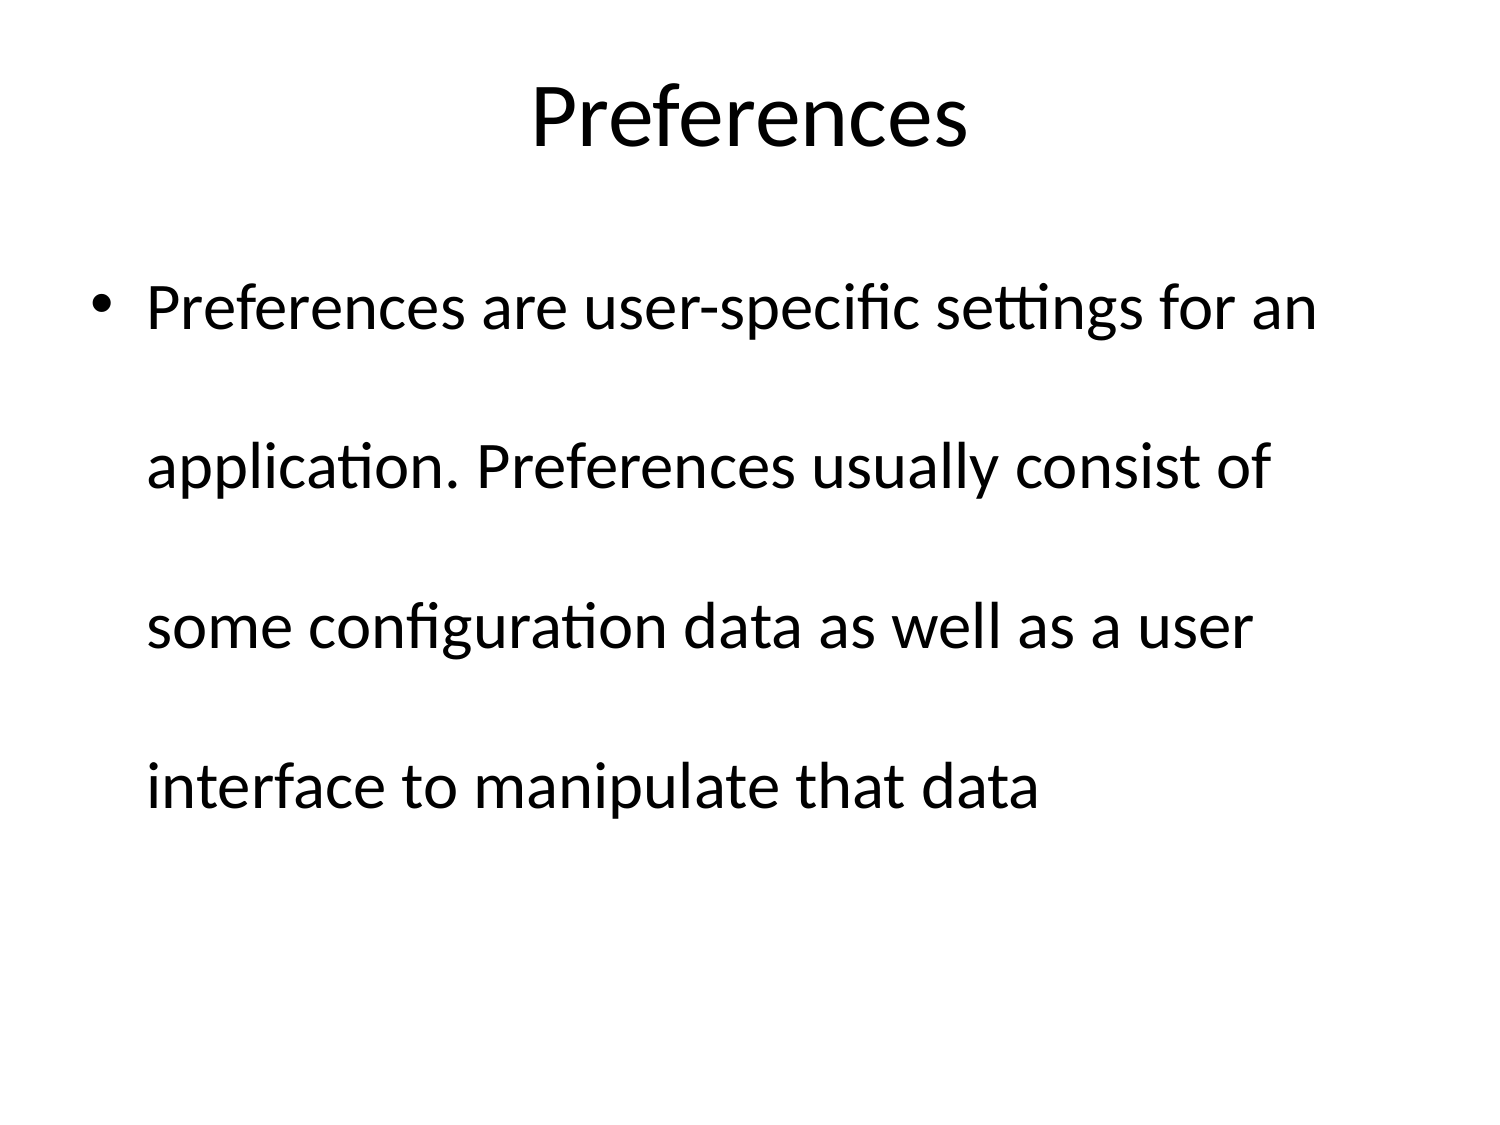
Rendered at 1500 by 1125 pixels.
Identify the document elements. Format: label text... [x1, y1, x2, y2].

title Preferences [75, 45, 1425, 174]
list Preferences are user-specific settings for an application. Preferences usually consist of some configuration data as well as a user interface to manipulate that data [75, 174, 1425, 1005]
